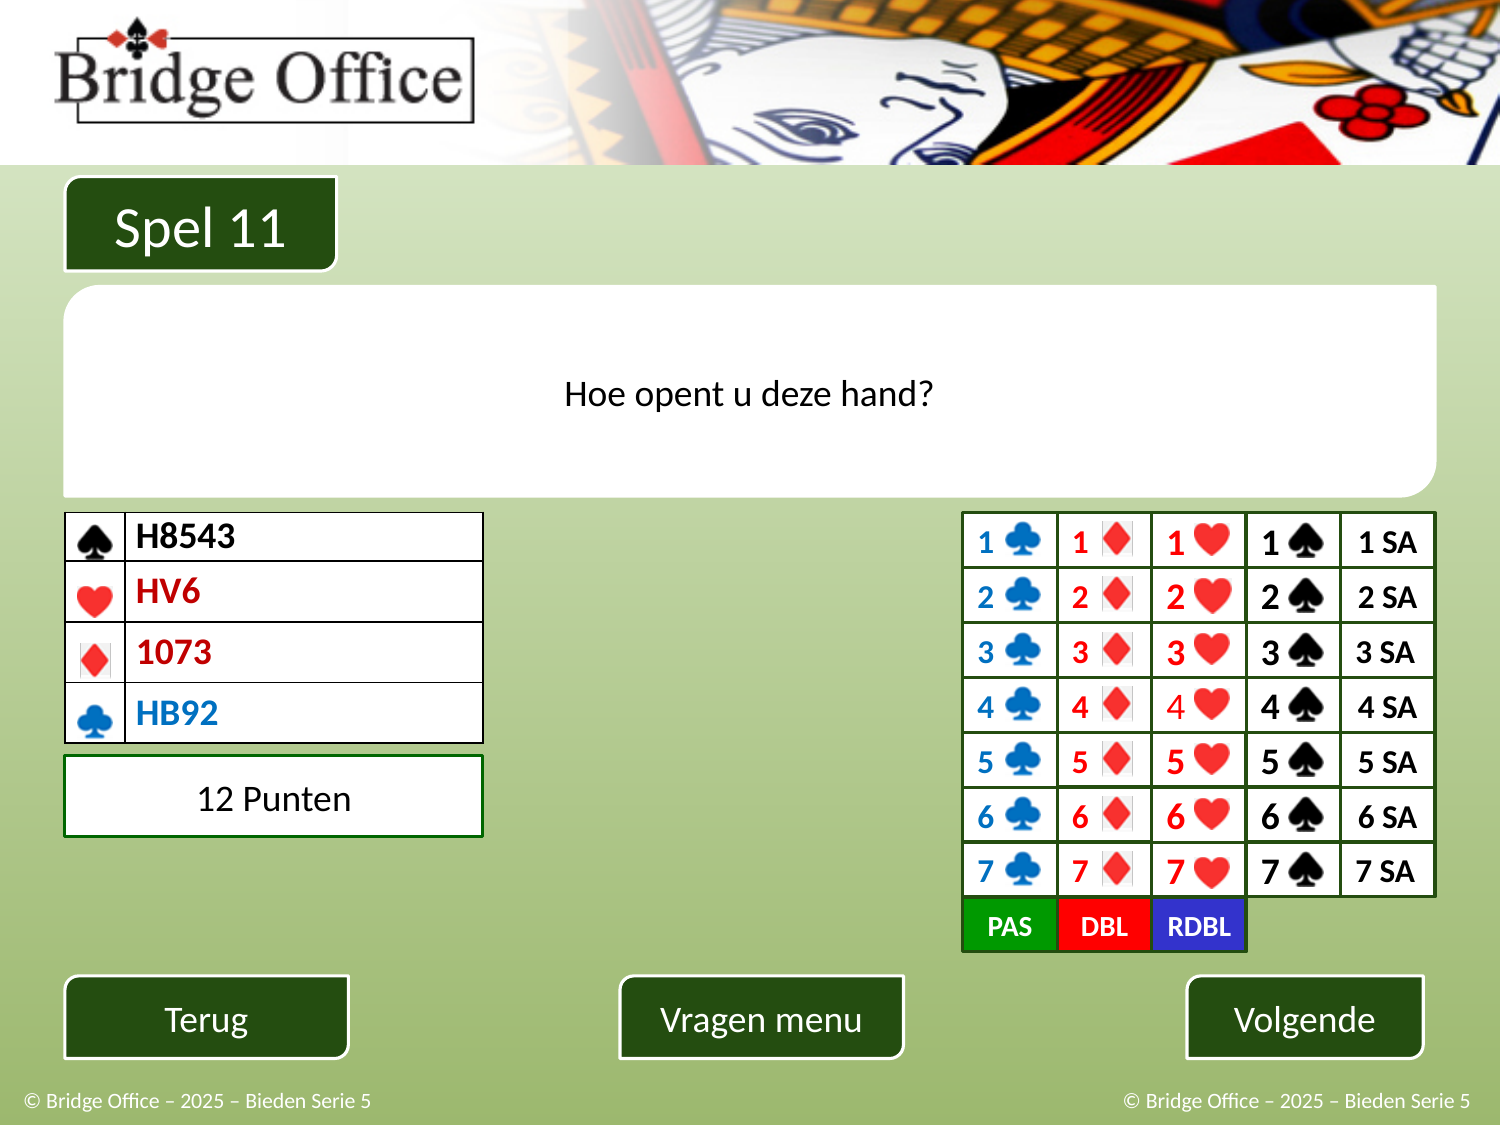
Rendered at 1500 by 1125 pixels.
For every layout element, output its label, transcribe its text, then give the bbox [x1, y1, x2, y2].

text_box 4 [1245, 676, 1339, 734]
text_box Vragen menu [618, 974, 906, 1061]
picture [1004, 686, 1041, 723]
text_box 7 [961, 841, 1056, 896]
picture [1099, 631, 1135, 668]
text_box DBL [1059, 898, 1153, 953]
picture [1194, 633, 1230, 666]
picture [1288, 521, 1325, 558]
text_box 6 [1056, 786, 1150, 841]
picture [1099, 686, 1135, 723]
text_box 7 [1056, 841, 1150, 898]
picture [1288, 741, 1324, 778]
text_box 3 SA [1339, 621, 1437, 676]
table_cell [66, 623, 124, 682]
picture [1193, 857, 1230, 890]
text_box © Bridge Office – 2025 – Bieden Serie 5 [8, 1079, 393, 1121]
picture [77, 524, 113, 561]
text_box 2 [961, 569, 1056, 621]
picture [1099, 851, 1135, 887]
text_box © Bridge Office – 2025 – Bieden Serie 5 [1107, 1079, 1500, 1121]
text_box 1 [961, 511, 1059, 569]
text_box 3 [1150, 621, 1245, 676]
text_box 1 [1059, 511, 1153, 569]
picture [77, 703, 113, 740]
text_box 2 [1056, 569, 1153, 621]
picture [1004, 796, 1041, 833]
text_box 5 [1153, 734, 1248, 786]
text_box 2 [1245, 569, 1339, 621]
text_box 5 [1248, 734, 1339, 786]
text_box Spel 11 [63, 179, 339, 273]
text_box Volgende [1185, 974, 1425, 1061]
table_header H8543 [126, 513, 482, 560]
text_box 4 SA [1339, 676, 1437, 734]
text_box 6 SA [1339, 786, 1437, 844]
text_box 6 [1150, 786, 1245, 841]
picture [1193, 688, 1230, 721]
picture [1004, 521, 1041, 558]
text_box PAS [961, 896, 1059, 953]
picture [1099, 576, 1135, 613]
table_cell [66, 683, 124, 742]
text_box RDBL [1153, 898, 1248, 953]
picture [1099, 796, 1135, 833]
picture [1288, 686, 1324, 723]
text_box 3 [1056, 621, 1150, 676]
picture [0, 0, 1500, 166]
picture [1004, 851, 1041, 887]
text_box 3 [961, 621, 1056, 676]
text_box 5 [1059, 734, 1153, 786]
table_cell [66, 562, 124, 621]
picture [1099, 521, 1135, 558]
picture [1004, 576, 1041, 613]
table_cell HV6 [126, 562, 482, 621]
picture [77, 585, 113, 618]
text_box 12 Punten [63, 754, 484, 838]
picture [1193, 798, 1230, 830]
text_box Hoe opent u deze hand? [63, 284, 1437, 498]
text_box 2 SA [1339, 569, 1437, 621]
text_box 4 [1059, 676, 1150, 734]
picture [1288, 796, 1324, 832]
text_box 7 SA [1339, 844, 1437, 898]
text_box 2 [1153, 569, 1245, 621]
table_header [66, 513, 124, 560]
picture [77, 643, 113, 679]
picture [1193, 743, 1230, 776]
text_box 4 [1150, 676, 1245, 734]
text_box 4 [961, 676, 1059, 734]
text_box 6 [961, 786, 1056, 841]
text_box 1 [1245, 511, 1342, 569]
picture [1288, 631, 1324, 668]
picture [1288, 576, 1324, 613]
text_box 1 SA [1342, 511, 1437, 569]
text_box 7 [1150, 841, 1245, 898]
text_box 5 [961, 734, 1059, 786]
picture [1288, 851, 1324, 887]
text_box 5 SA [1339, 734, 1437, 786]
picture [1004, 631, 1041, 668]
text_box 7 [1245, 841, 1339, 898]
picture [1193, 523, 1230, 556]
text_box 1 [1153, 511, 1245, 569]
text_box 6 [1245, 786, 1339, 841]
text_box 3 [1245, 621, 1339, 676]
table_cell 1073 [126, 623, 482, 682]
picture [1193, 578, 1232, 614]
table_cell HB92 [126, 683, 482, 742]
text_box PAS [72, 744, 117, 751]
picture [1099, 741, 1135, 778]
text_box Terug [63, 974, 350, 1061]
picture [1004, 741, 1041, 778]
